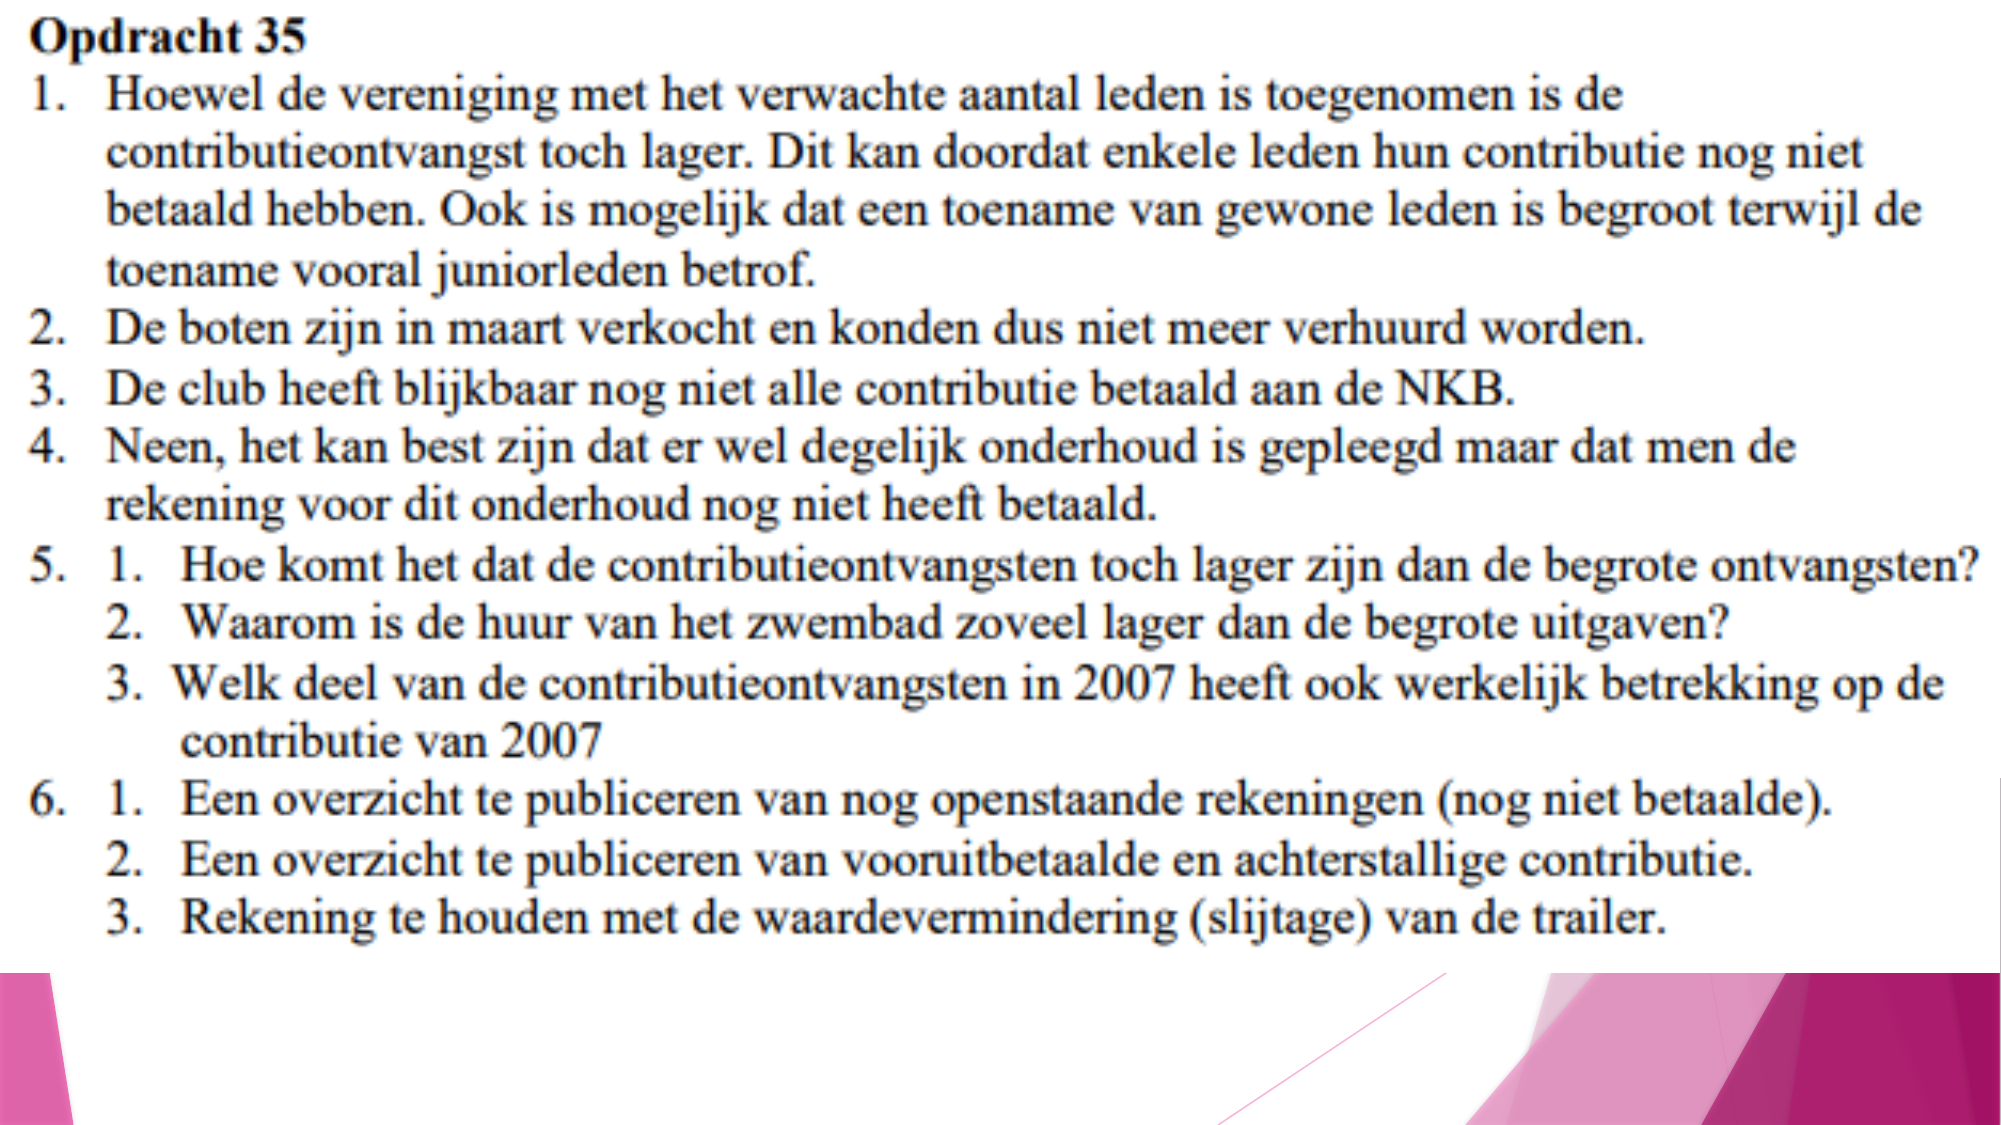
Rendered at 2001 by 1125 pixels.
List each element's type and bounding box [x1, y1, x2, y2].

picture [0, 0, 2001, 974]
